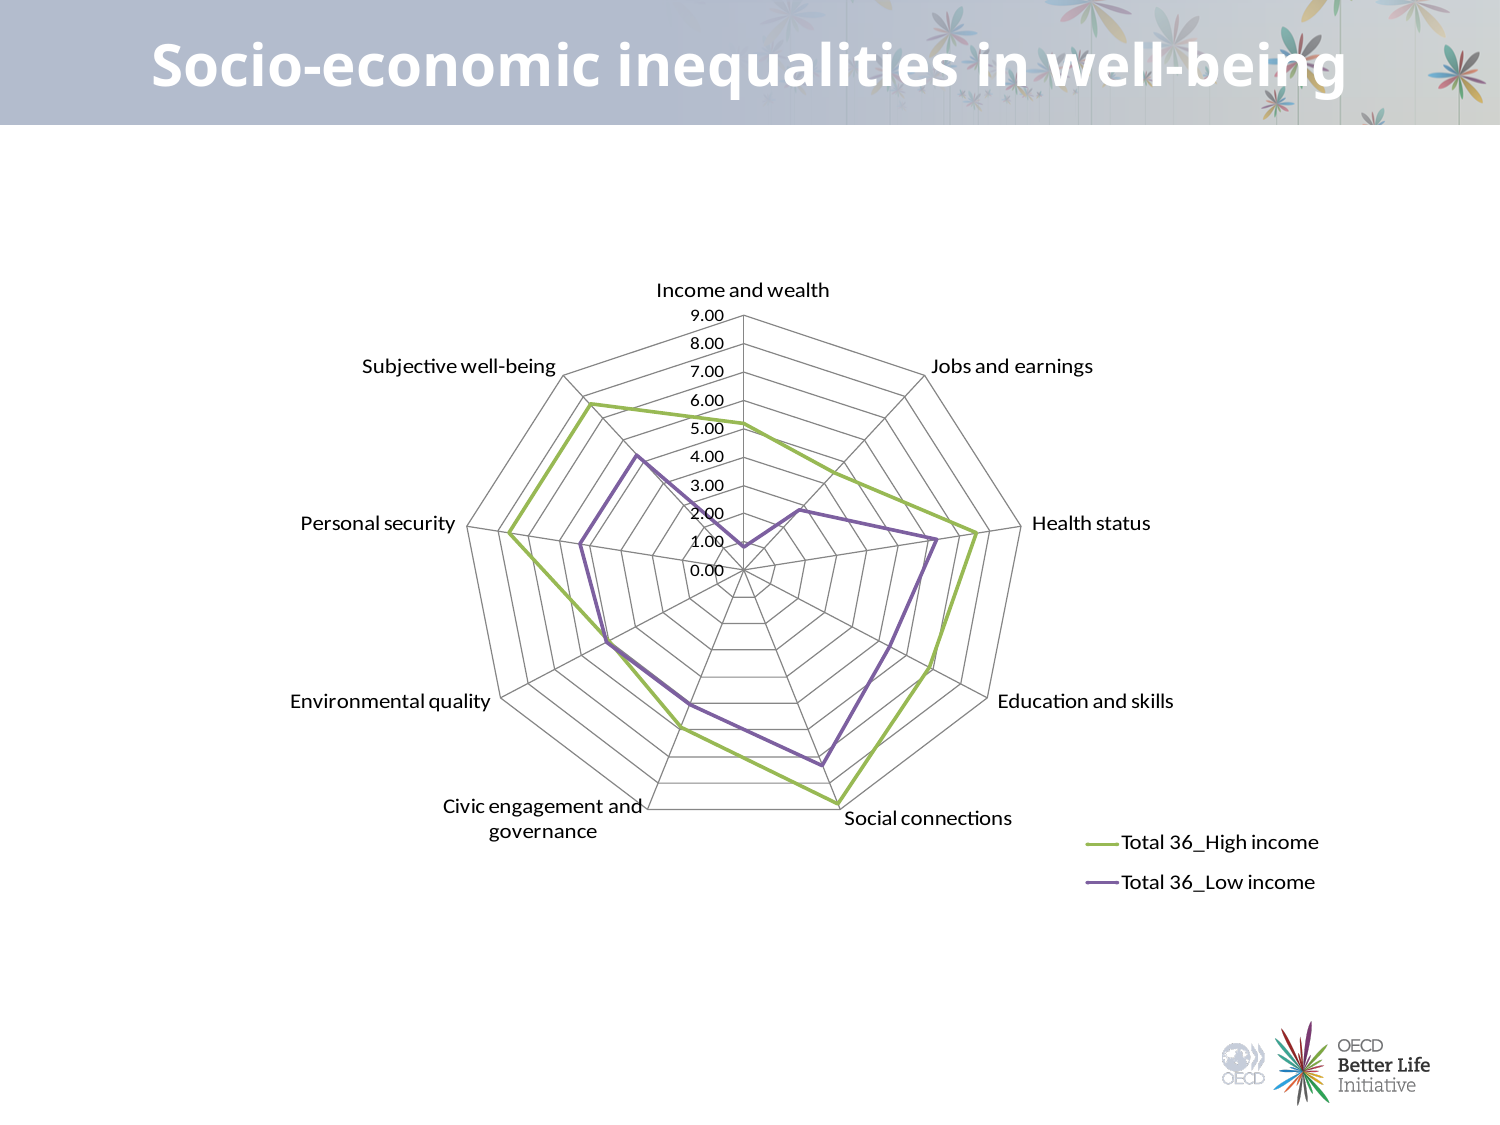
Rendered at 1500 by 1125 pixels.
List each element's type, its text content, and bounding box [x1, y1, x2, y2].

title Socio-economic inequalities in well-being [0, 0, 1500, 126]
picture [241, 243, 1329, 918]
picture [1222, 1021, 1430, 1106]
